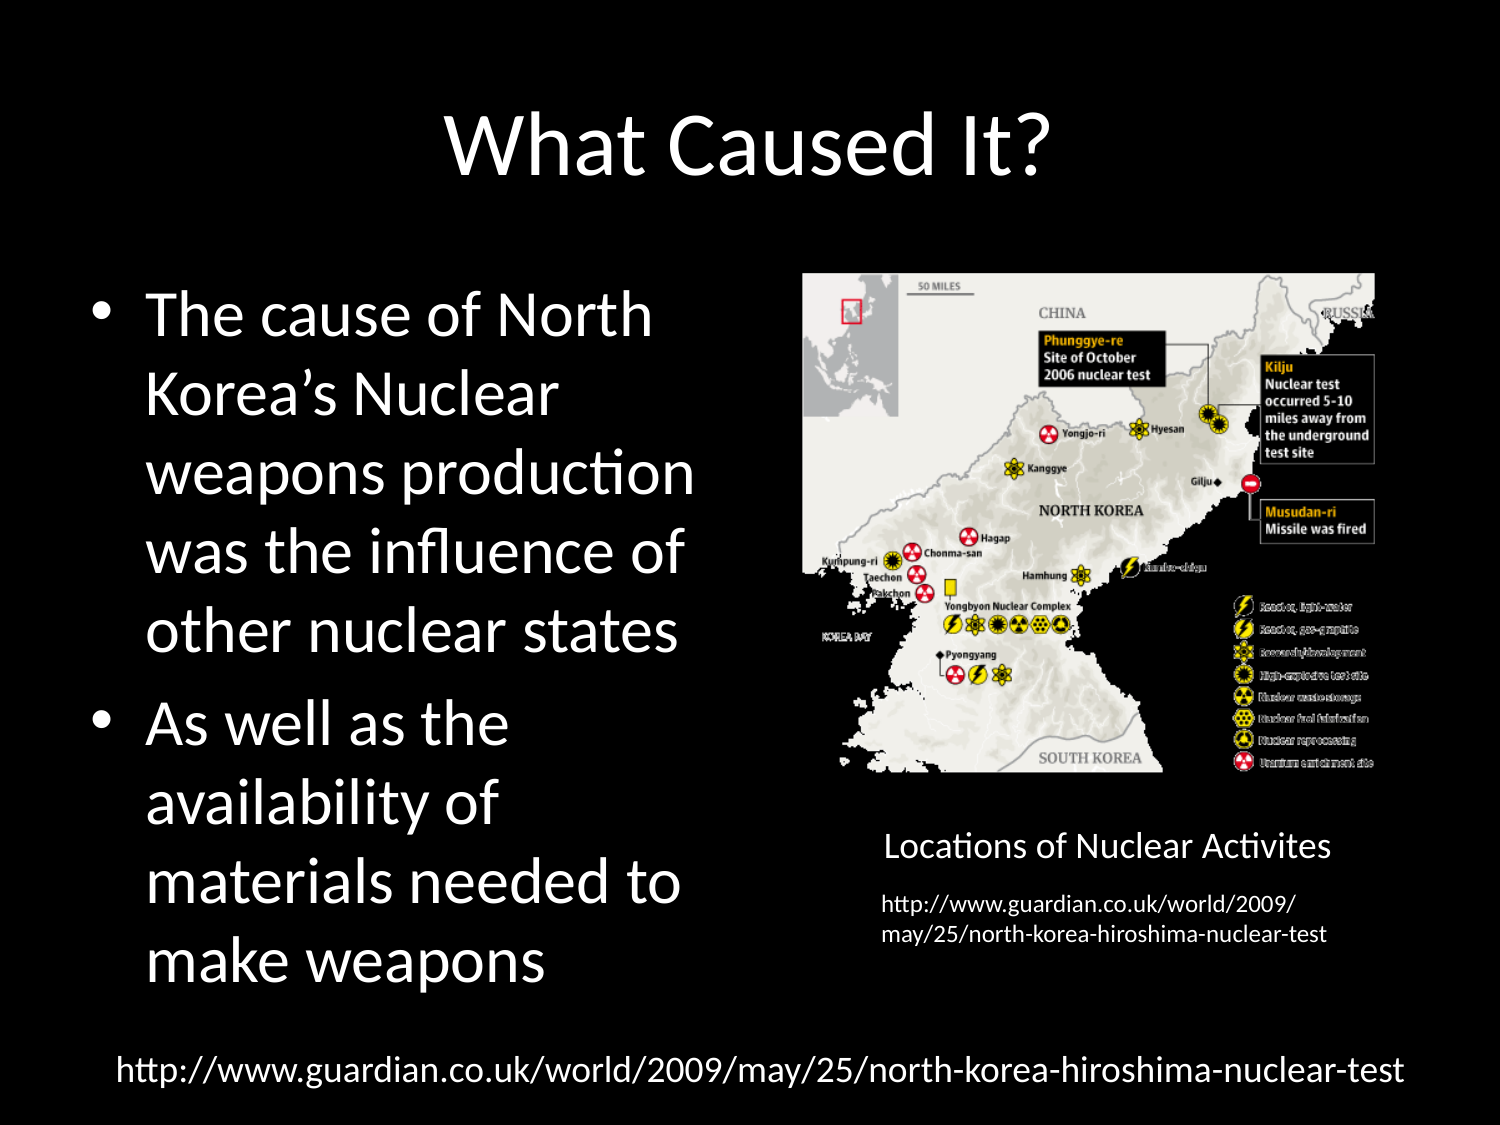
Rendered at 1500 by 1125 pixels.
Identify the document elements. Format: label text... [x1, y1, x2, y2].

text_box Locations of Nuclear Activites [868, 813, 1347, 874]
text_box http://www.guardian.co.uk/world/2009/may/25/north-korea-hiroshima-nuclear-test [866, 879, 1370, 955]
list The cause of North Korea’s Nuclear weapons production was the influence of other nuclear states As well as the availability of materials needed to make weapons [75, 262, 761, 1005]
title What Caused It? [75, 45, 1425, 233]
picture [790, 262, 1387, 785]
text_box http://www.guardian.co.uk/world/2009/may/25/north-korea-hiroshima-nuclear-test [100, 1037, 1421, 1098]
